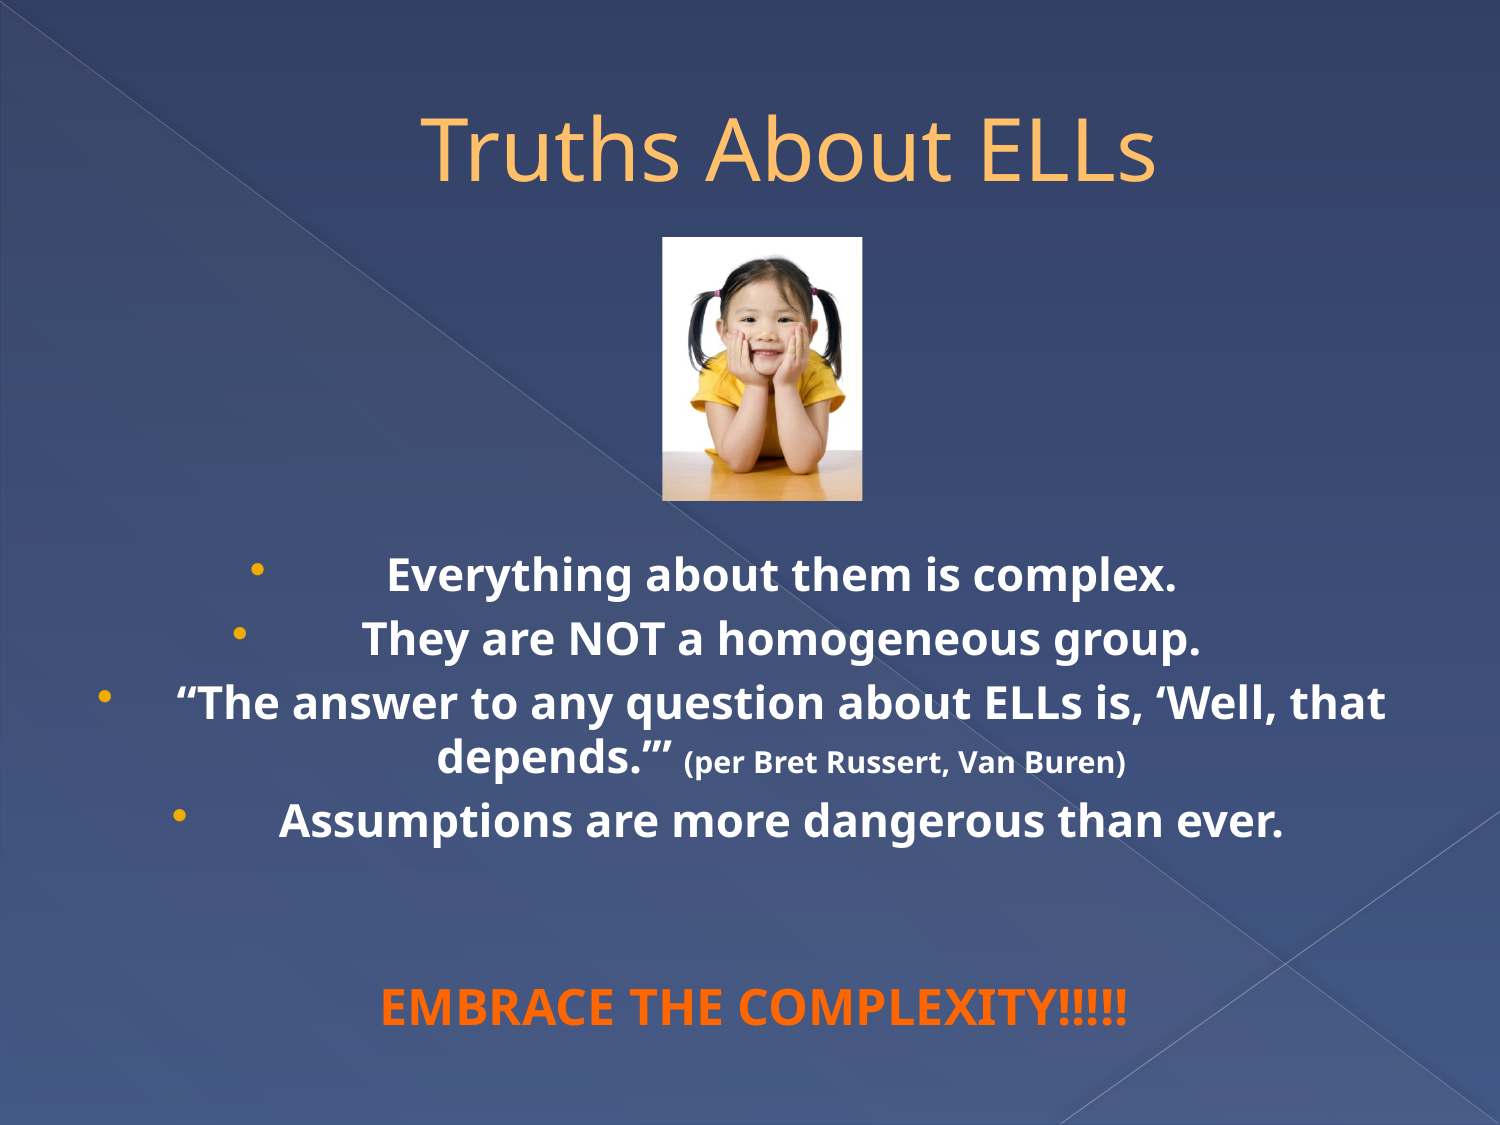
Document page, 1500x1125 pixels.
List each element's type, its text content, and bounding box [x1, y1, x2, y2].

title Truths About ELLs [75, 43, 1425, 250]
list Everything about them is complex. They are NOT a homogeneous group. “The answer to any question about ELLs is, ‘Well, that depends.’” (per Bret Russert, Van Buren) Assumptions are more dangerous than ever. EMBRACE THE COMPLEXITY!!!!! [75, 474, 1425, 1050]
picture [662, 237, 863, 502]
